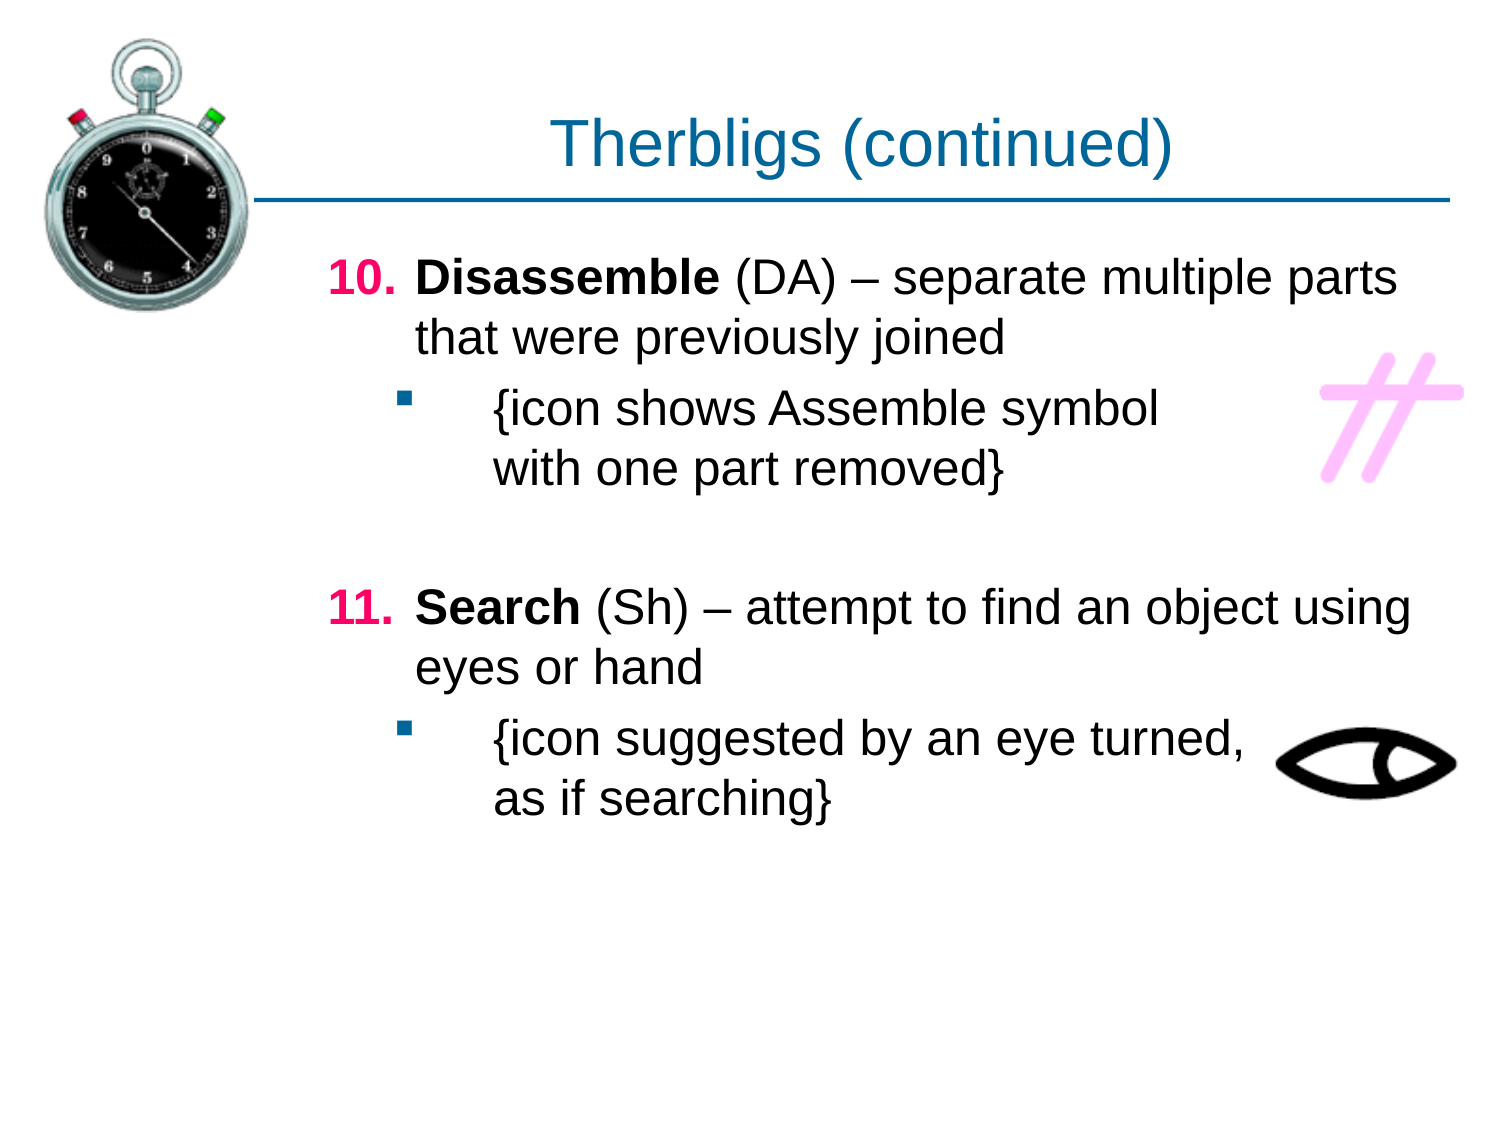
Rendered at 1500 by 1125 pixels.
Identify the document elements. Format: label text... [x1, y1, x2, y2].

picture [1262, 712, 1476, 821]
picture [37, 37, 254, 313]
picture [1312, 350, 1473, 494]
title Therbligs (continued) [275, 37, 1450, 188]
list Disassemble (DA) – separate multiple parts that were previously joined {icon shows Assemble symbol with one part removed} Search (Sh) – attempt to find an object using eyes or hand {icon suggested by an eye turned, as if searching} [312, 237, 1450, 975]
